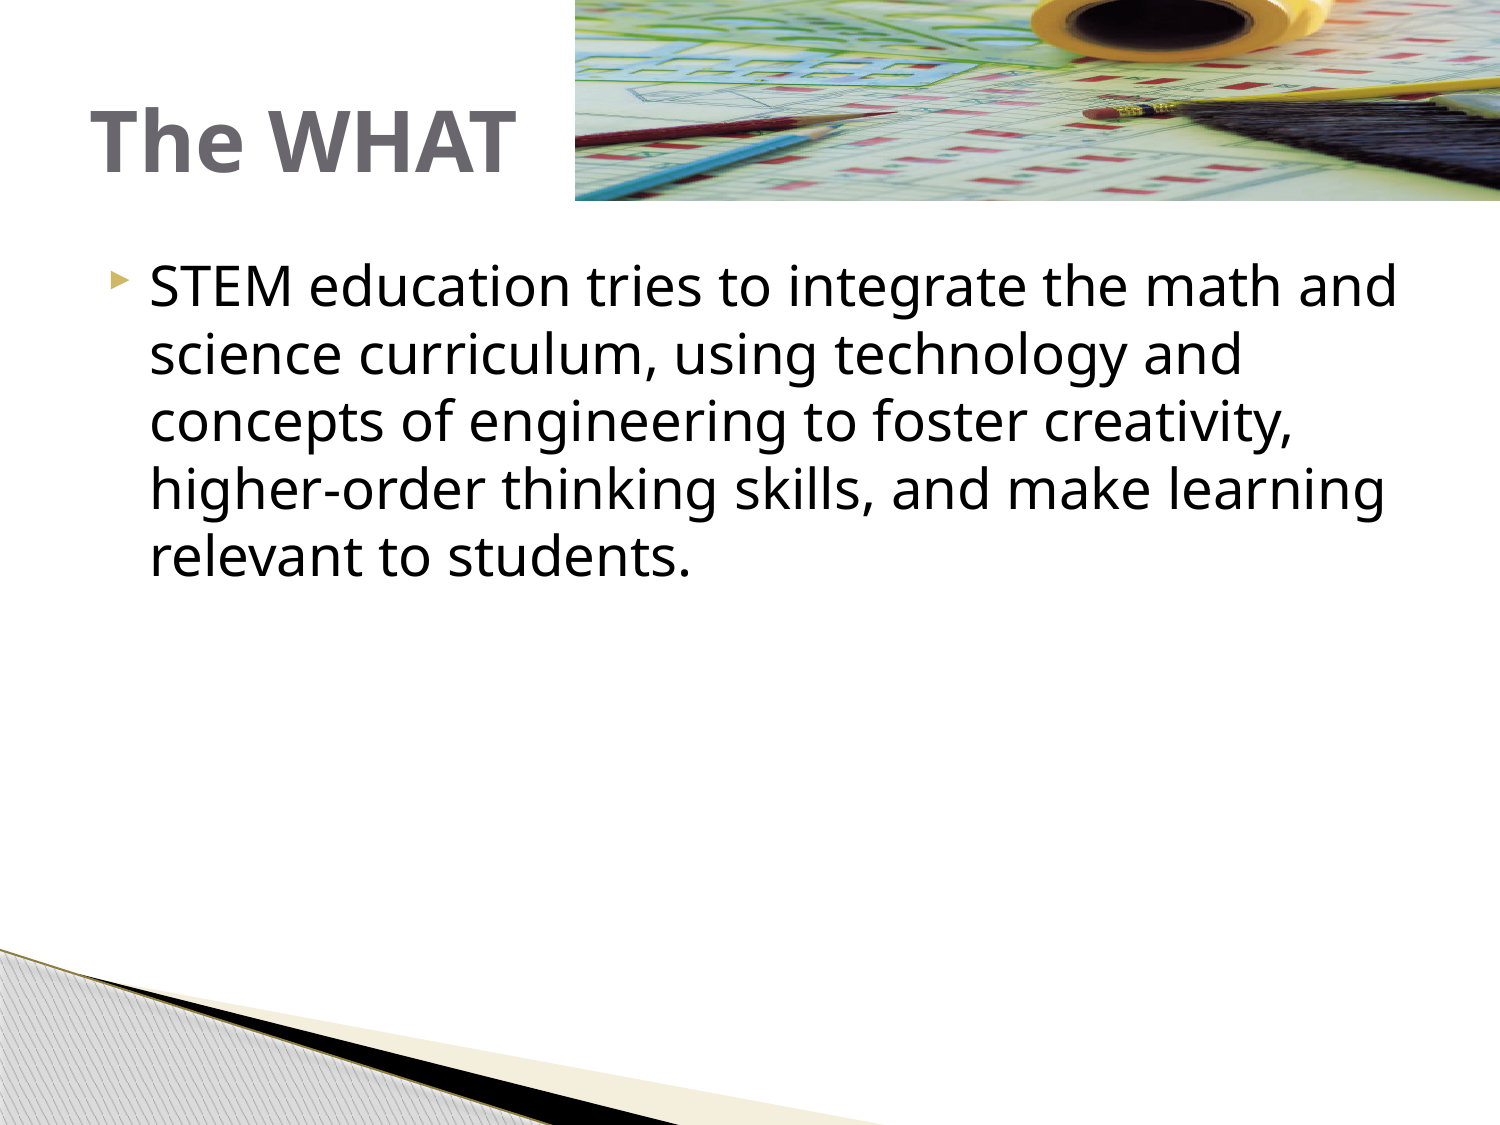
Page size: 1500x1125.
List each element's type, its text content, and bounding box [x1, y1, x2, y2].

picture [574, 0, 1500, 201]
list STEM education tries to integrate the math and science curriculum, using technology and concepts of engineering to foster creativity, higher-order thinking skills, and make learning relevant to students. [75, 243, 1425, 986]
title The WHAT [75, 45, 1425, 233]
